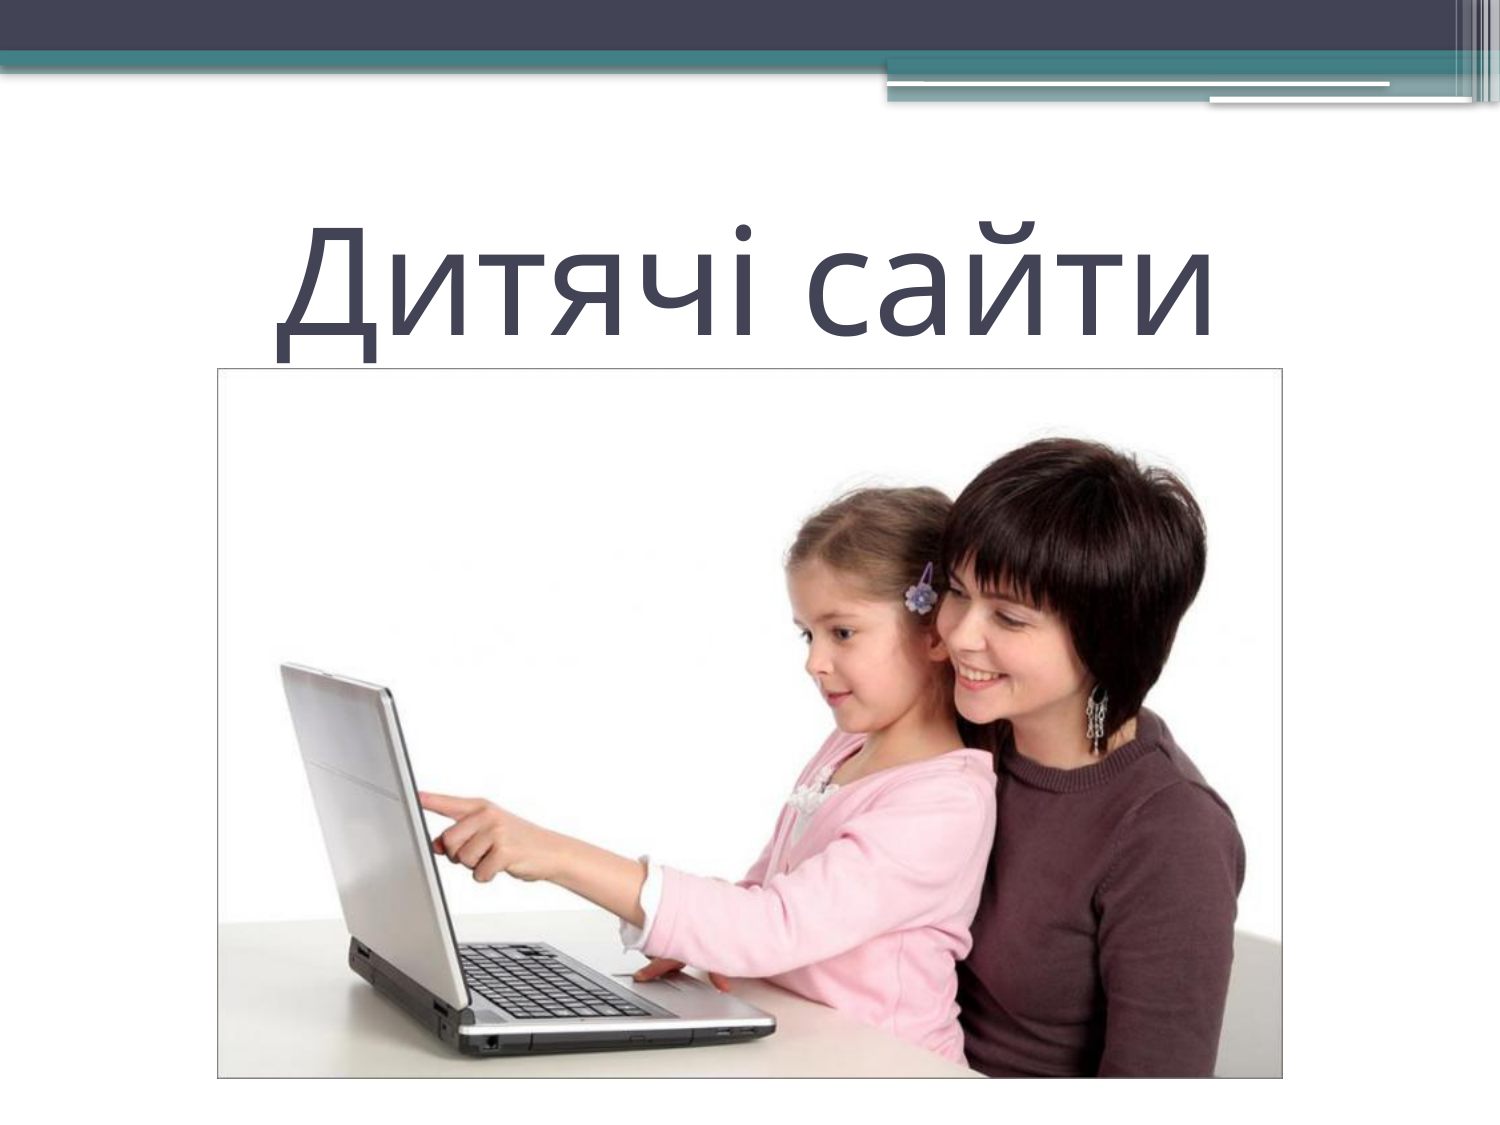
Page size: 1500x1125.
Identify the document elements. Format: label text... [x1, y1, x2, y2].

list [217, 368, 1283, 1079]
title Дитячі сайти [75, 187, 1425, 363]
